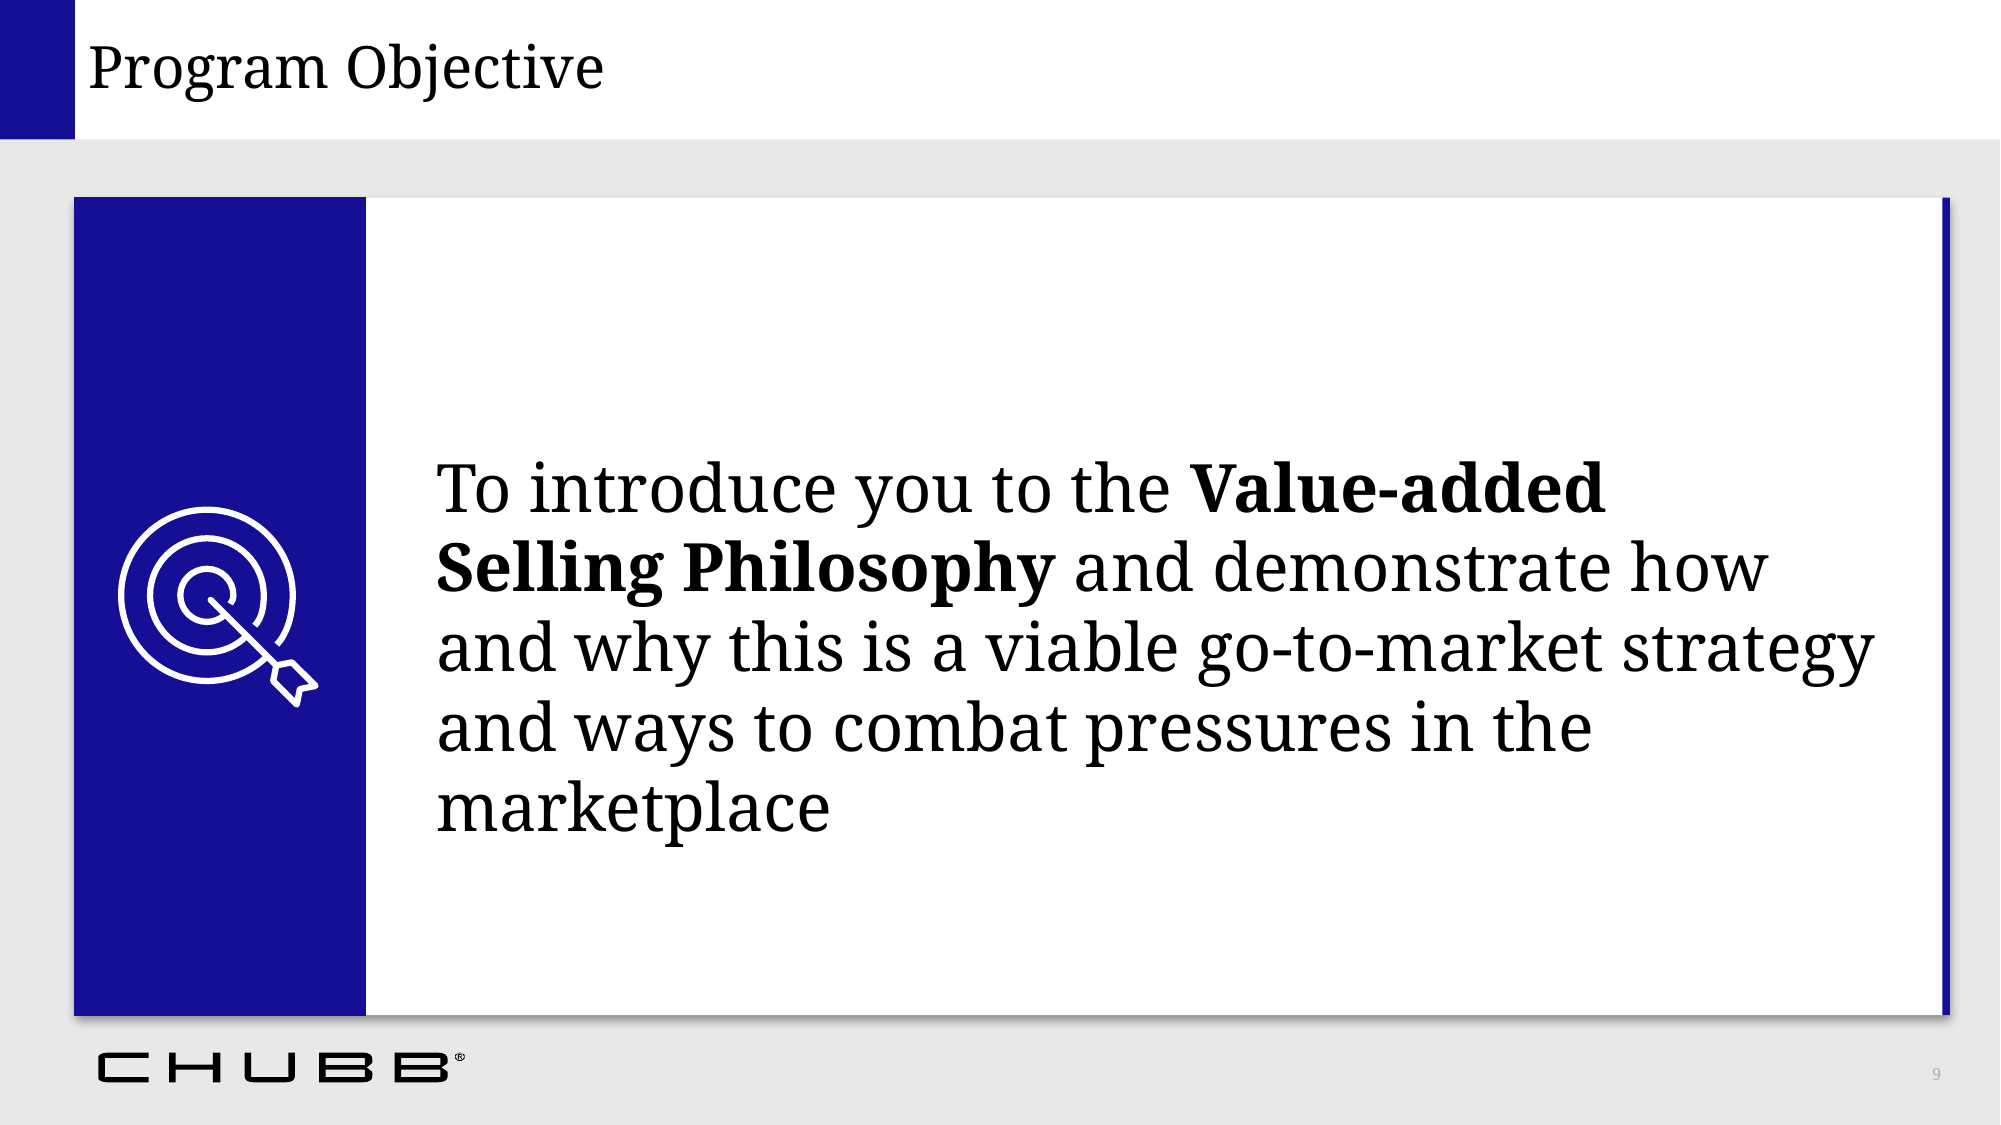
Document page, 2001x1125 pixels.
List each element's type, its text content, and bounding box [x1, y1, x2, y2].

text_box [121, 509, 316, 705]
text_box [74, 197, 366, 1016]
title Program Objective [73, 14, 1799, 126]
text_box [366, 197, 1941, 1016]
text_box [1941, 197, 1951, 1016]
text_box To introduce you to the Value-added Selling Philosophy and demonstrate how and why this is a viable go-to-market strategy and ways to combat pressures in the marketplace [402, 437, 1921, 853]
slide_number 9 [1849, 1033, 1957, 1094]
